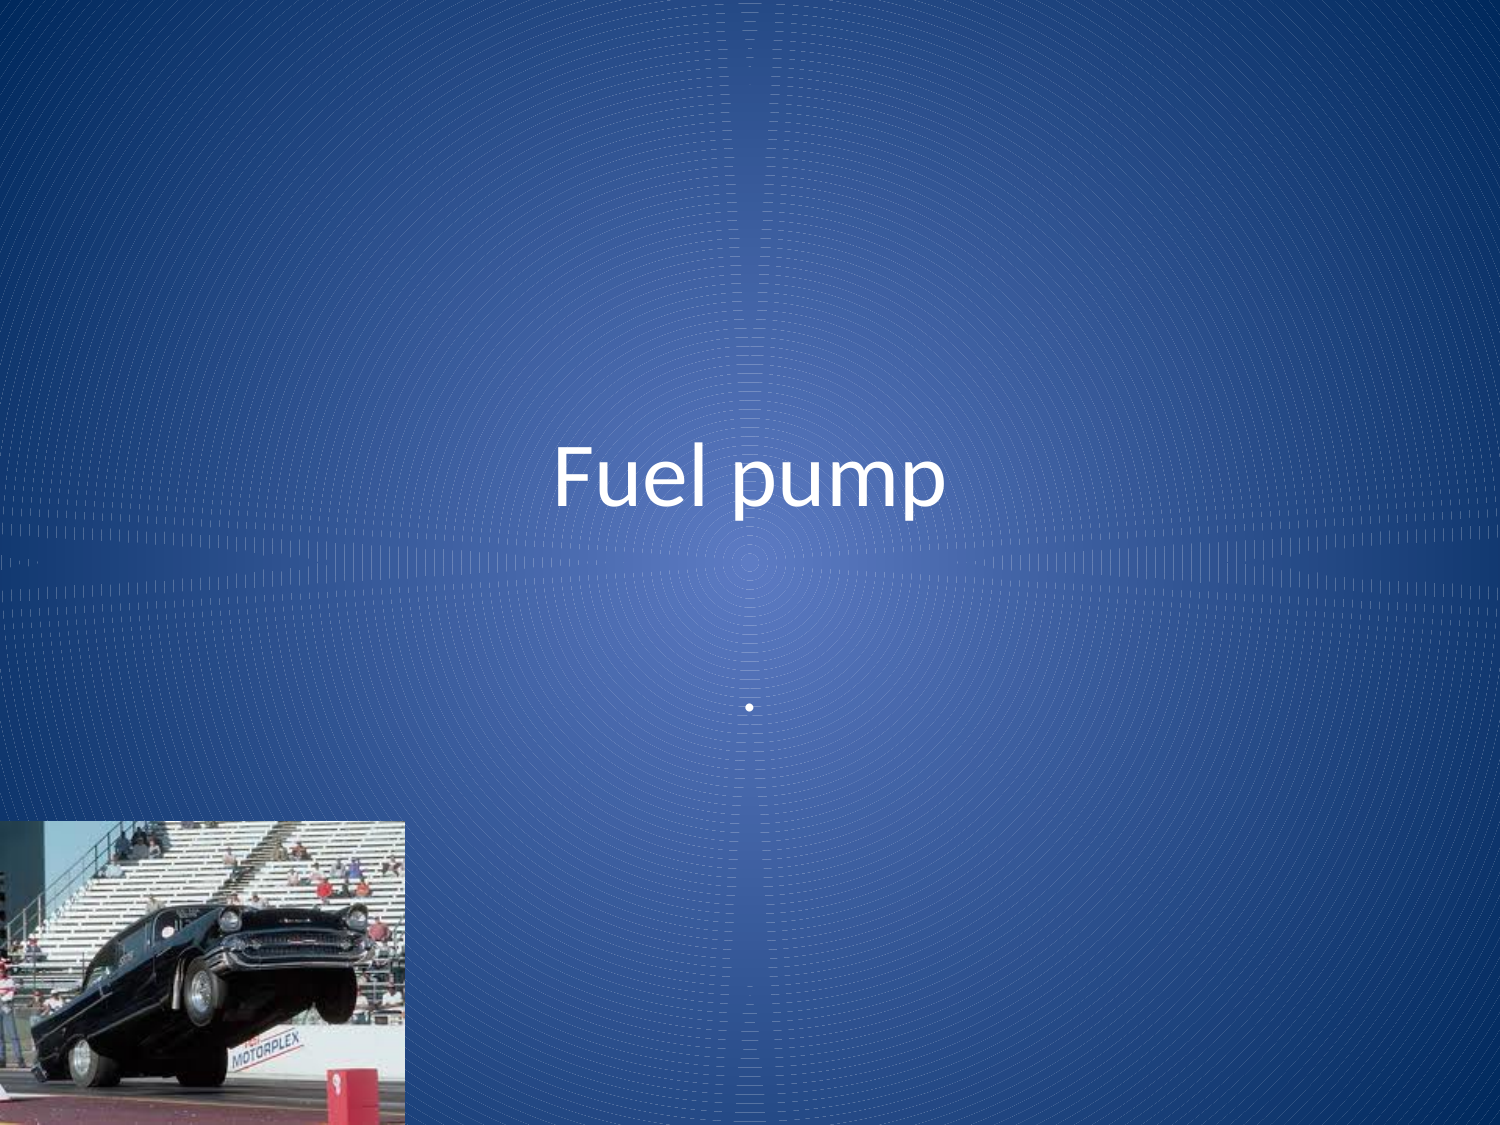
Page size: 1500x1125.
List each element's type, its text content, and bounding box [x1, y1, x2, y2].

picture [0, 821, 405, 1125]
subtitle . [225, 637, 1275, 925]
title Fuel pump [112, 349, 1388, 591]
